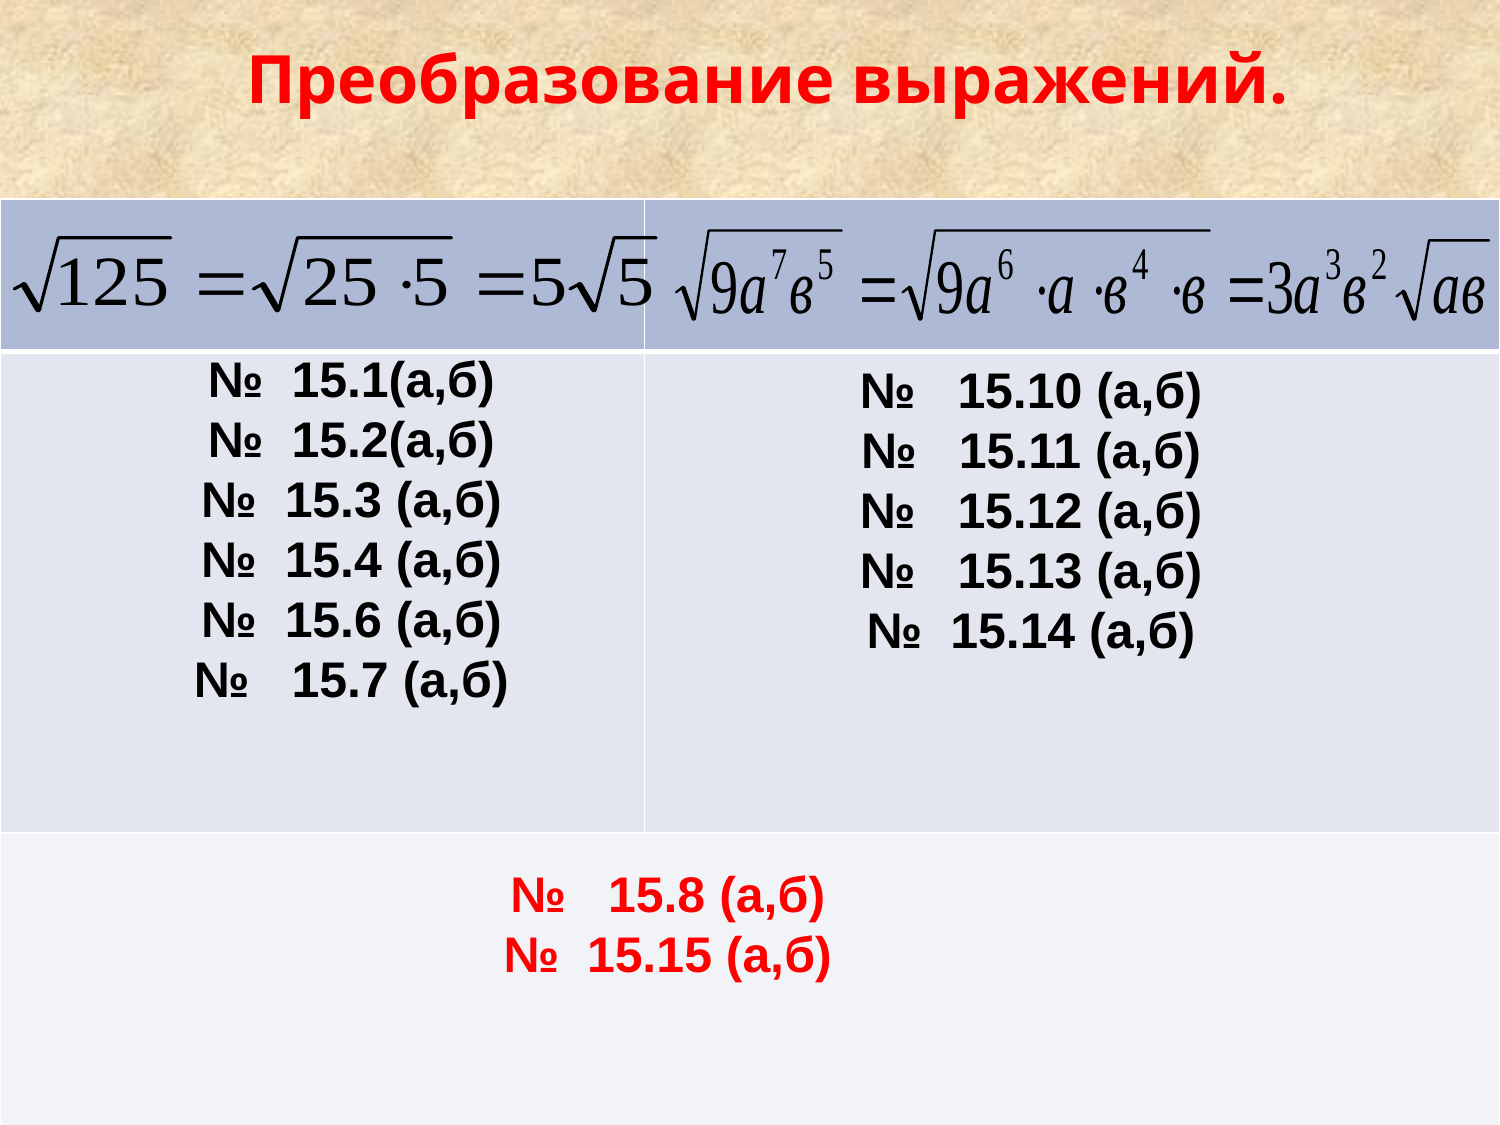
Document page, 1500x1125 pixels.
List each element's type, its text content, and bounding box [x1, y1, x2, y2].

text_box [0, 222, 665, 329]
text_box № 15.10 (а,б) № 15.11 (а,б) № 15.12 (а,б) № 15.13 (а,б) № 15.14 (а,б) [843, 383, 1219, 667]
text_box № 15.8 (а,б) № 15.15 (а,б) [468, 855, 868, 1051]
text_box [665, 210, 1500, 341]
text_box № 15.1(а,б) № 15.2(а,б) № 15.3 (а,б) № 15.4 (а,б) № 15.6 (а,б) № 15.7 (а,б) [128, 372, 575, 715]
table_cell [1, 834, 1499, 1125]
table_header [645, 200, 1499, 222]
picture [0, 0, 1500, 198]
table_header [1, 329, 11, 349]
title Преобразование выражений. [23, 23, 1500, 118]
table_header [1, 200, 644, 222]
table_cell [645, 372, 1499, 832]
table_cell [1, 354, 644, 832]
